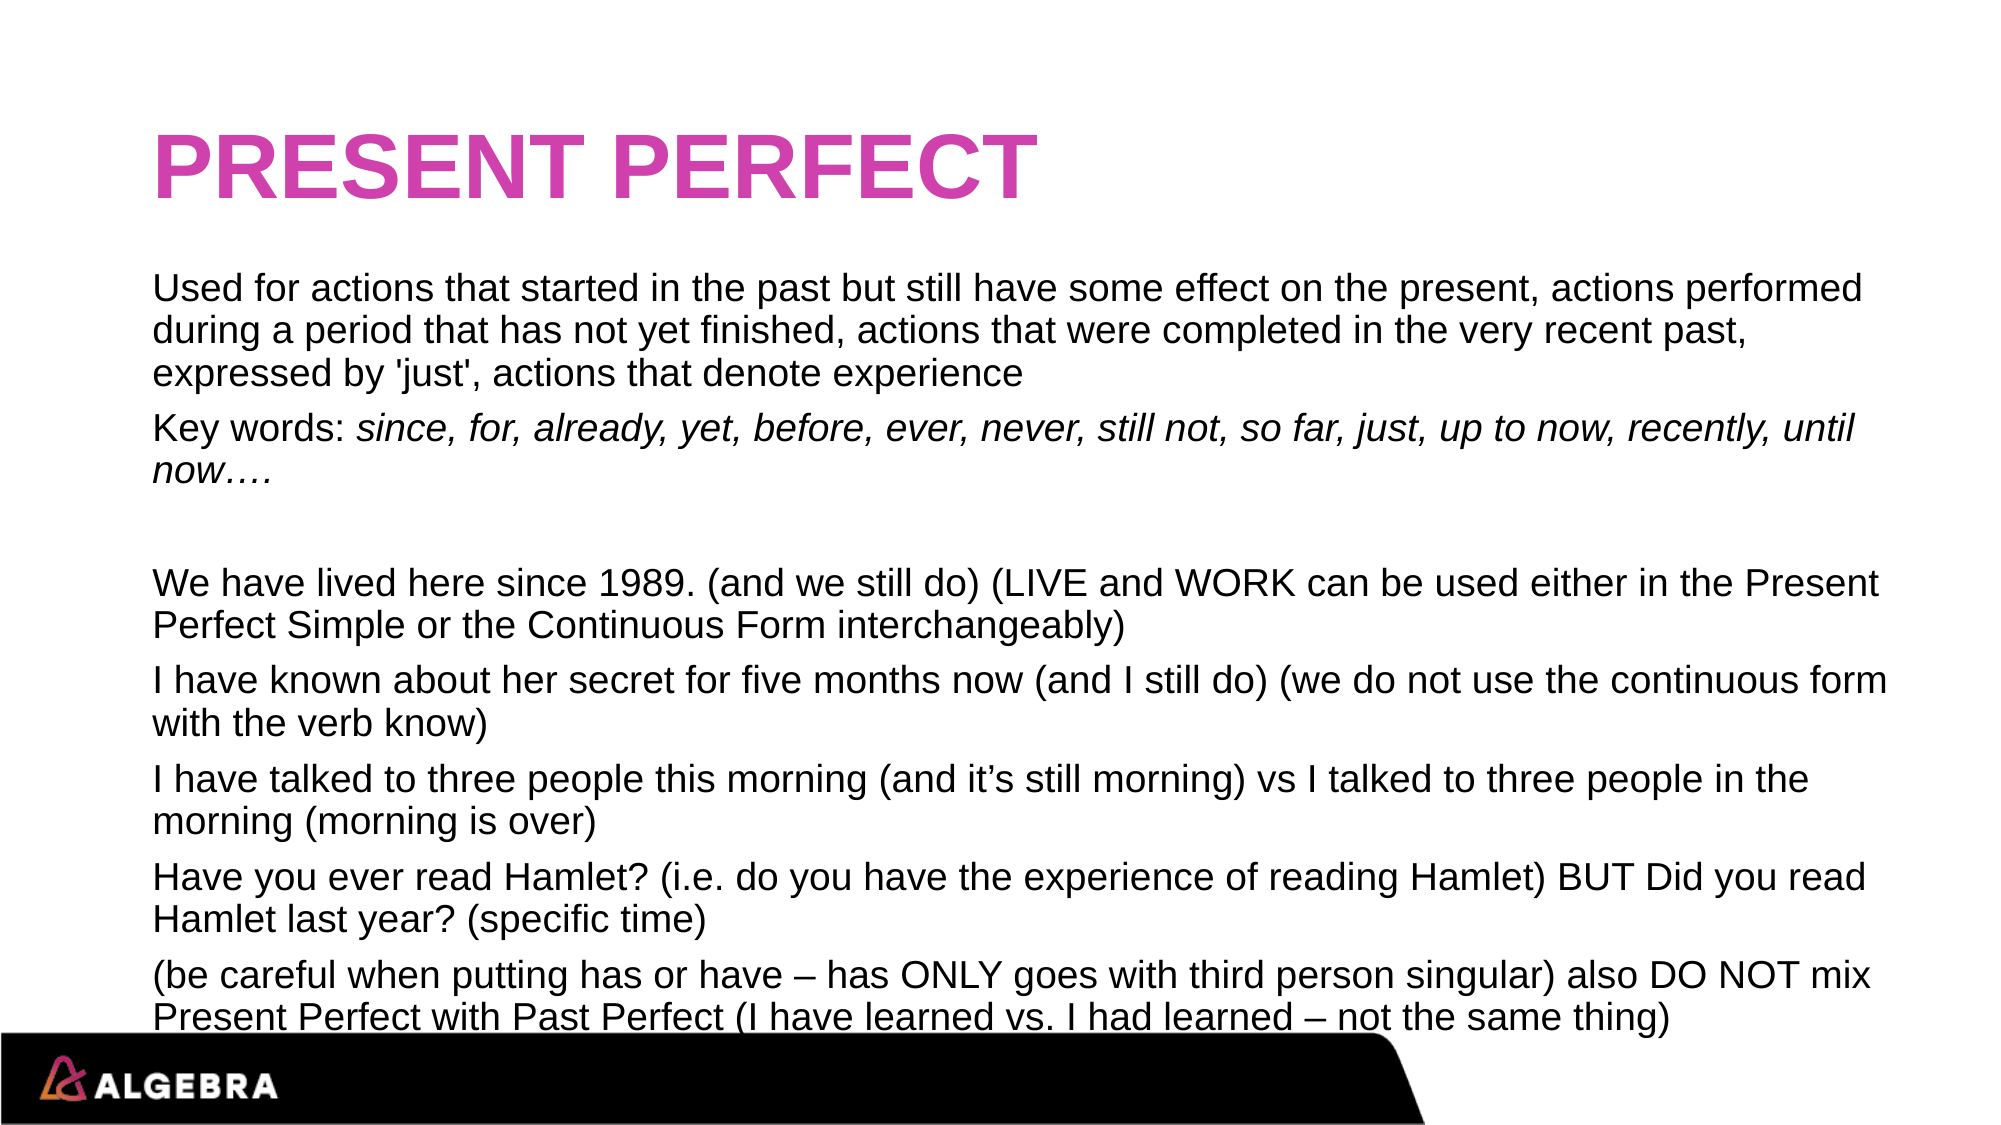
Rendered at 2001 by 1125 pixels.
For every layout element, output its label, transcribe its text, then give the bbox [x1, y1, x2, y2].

list Used for actions that started in the past but still have some effect on the present, actions performed during a period that has not yet finished, actions that were completed in the very recent past, expressed by 'just', actions that denote experience Key words: since, for, already, yet, before, ever, never, still not, so far, just, up to now, recently, until now…. We have lived here since 1989. (and we still do) (LIVE and WORK can be used either in the Present Perfect Simple or the Continuous Form interchangeably) I have known about her secret for five months now (and I still do) (we do not use the continuous form with the verb know) I have talked to three people this morning (and it’s still morning) vs I talked to three people in the morning (morning is over) Have you ever read Hamlet? (i.e. do you have the experience of reading Hamlet) BUT Did you read Hamlet last year? (specific time) (be careful when putting has or have – has ONLY goes with third person singular) also DO NOT mix Present Perfect with Past Perfect (I have learned vs. I had learned – not the same thing) [137, 260, 1937, 1053]
picture [0, 1032, 1425, 1125]
title PRESENT PERFECT [137, 59, 1863, 260]
